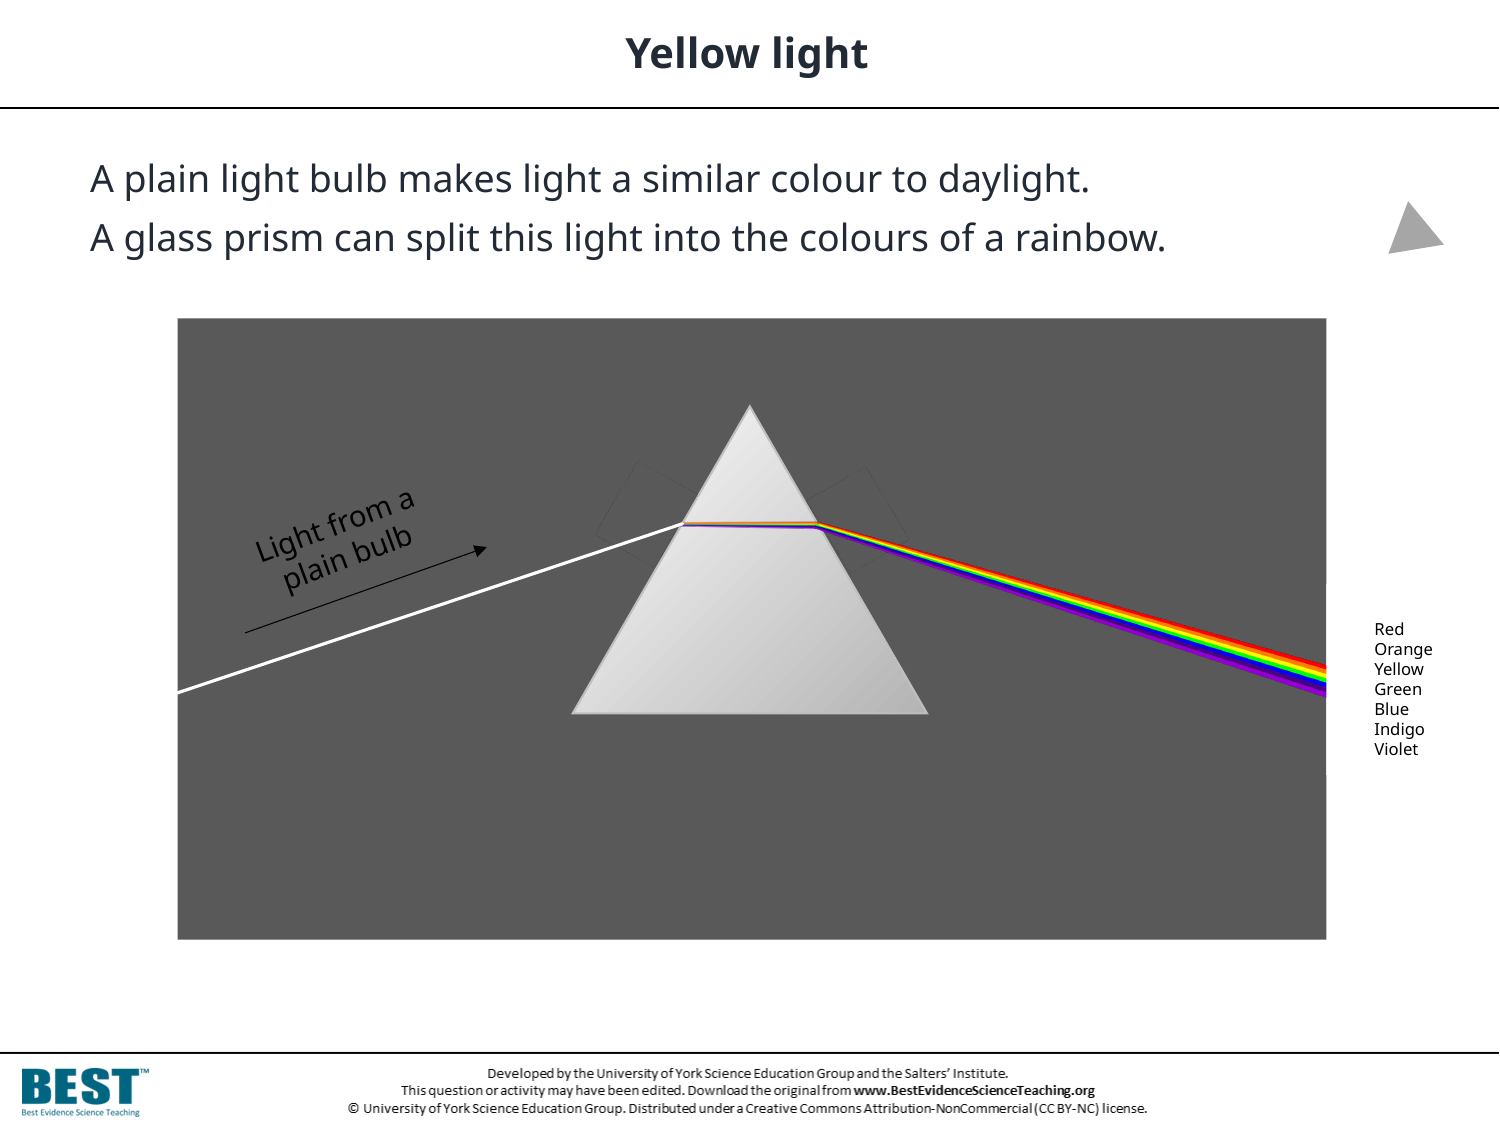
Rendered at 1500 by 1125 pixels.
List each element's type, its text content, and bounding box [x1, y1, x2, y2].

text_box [149, 318, 1434, 940]
text_box Yellow light [23, 4, 1471, 99]
picture [0, 107, 1500, 1125]
